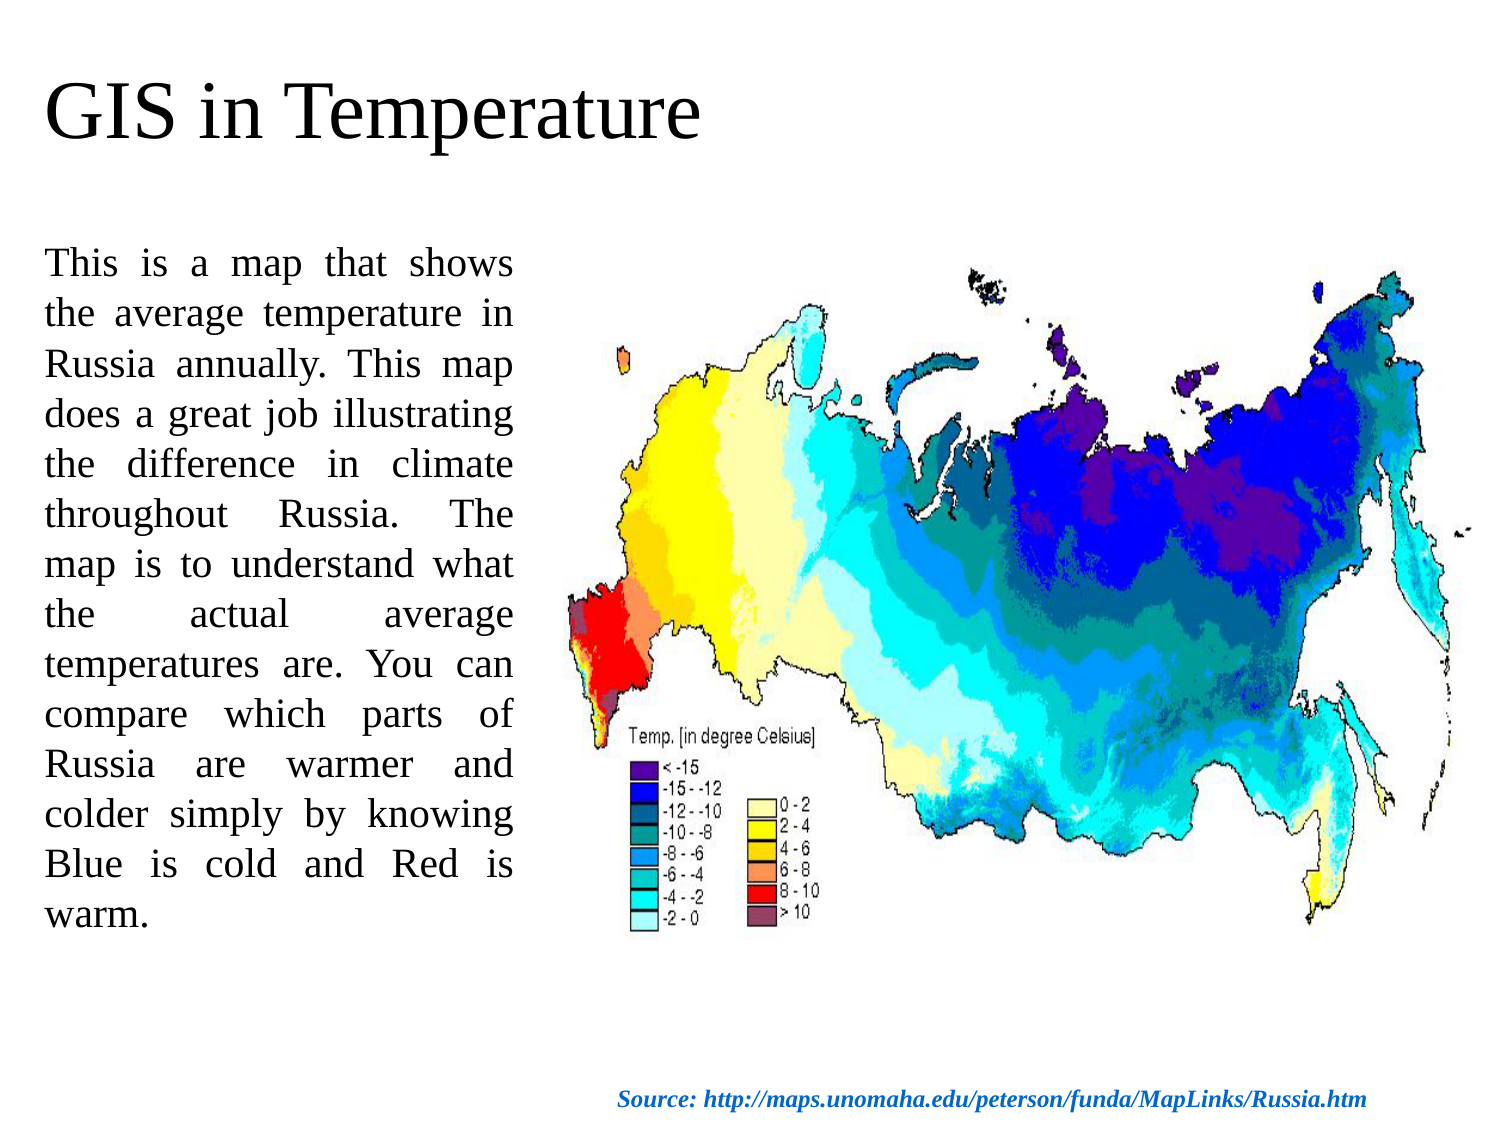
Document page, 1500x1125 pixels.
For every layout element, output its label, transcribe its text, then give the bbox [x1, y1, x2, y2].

title GIS in Temperature [29, 42, 1305, 168]
list This is a map that shows the average temperature in Russia annually. This map does a great job illustrating the difference in climate throughout Russia. The map is to understand what the actual average temperatures are. You can compare which parts of Russia are warmer and colder simply by knowing Blue is cold and Red is warm. [29, 227, 520, 1003]
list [524, 187, 1500, 1001]
text_box Source: http://maps.unomaha.edu/peterson/funda/MapLinks/Russia.htm [602, 1074, 1490, 1120]
